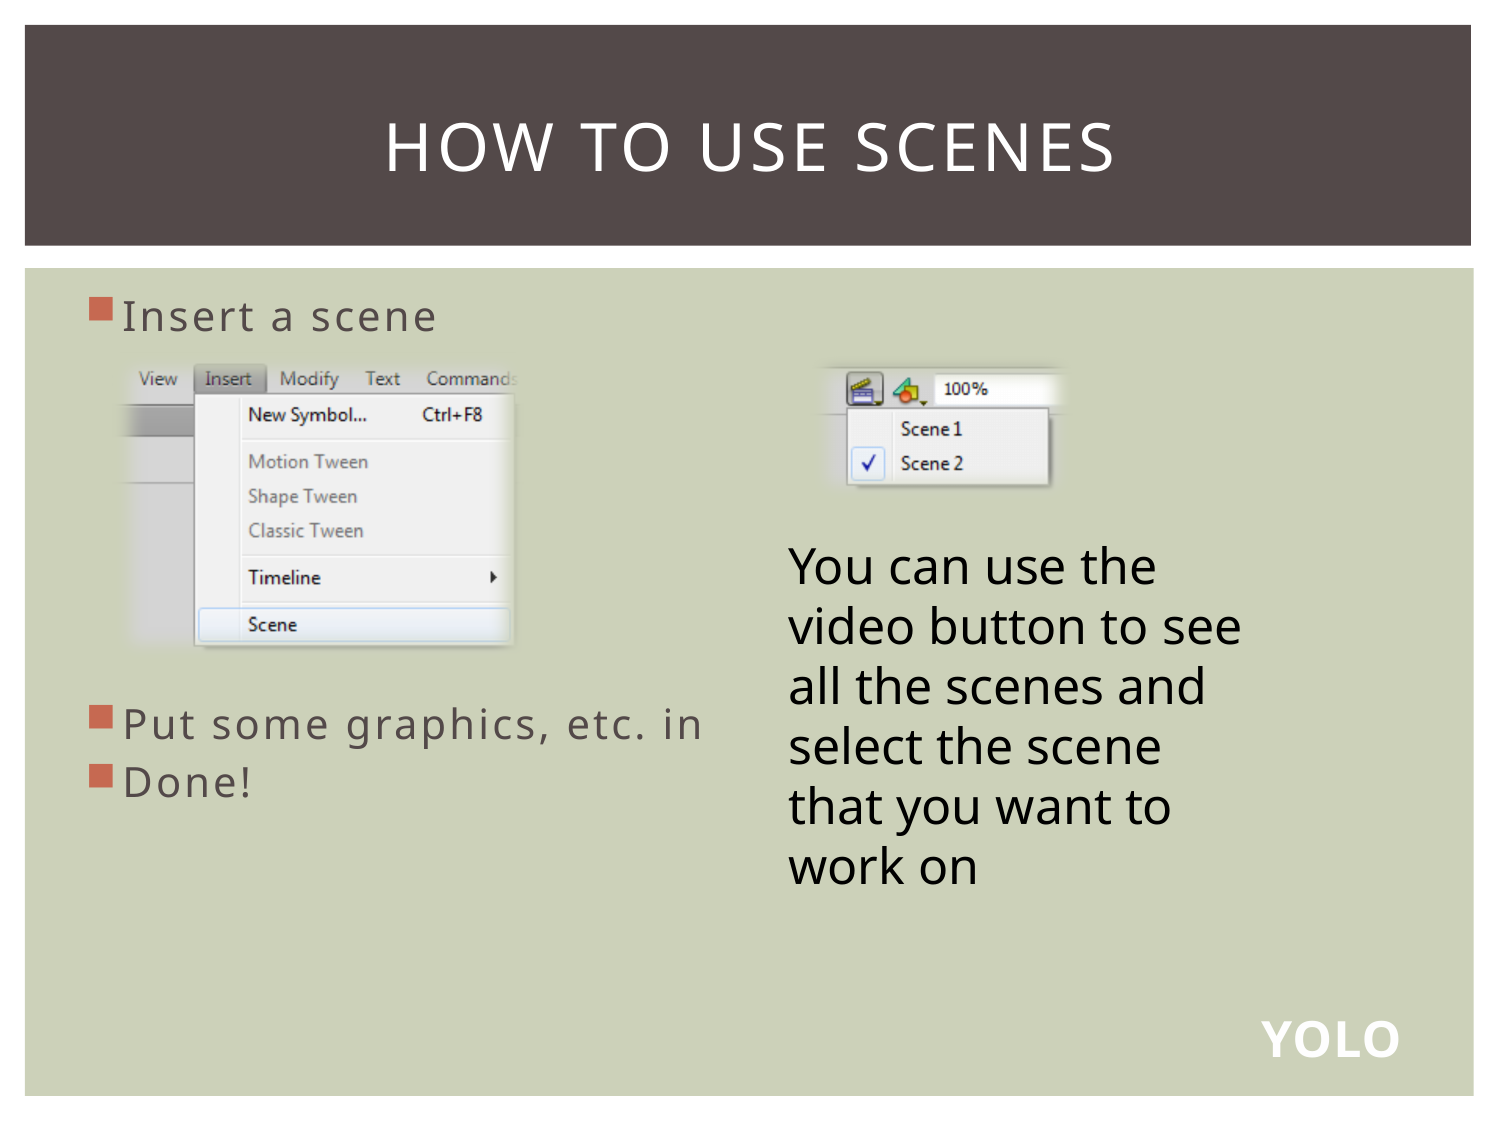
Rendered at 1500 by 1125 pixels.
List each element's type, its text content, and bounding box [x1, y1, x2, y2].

text_box You can use the video button to see all the scenes and select the scene that you want to work on [773, 527, 1270, 902]
picture [808, 355, 1074, 504]
title How TO use scenes [62, 58, 1438, 232]
text_box YOLO [1222, 999, 1441, 1075]
picture [111, 352, 524, 662]
list Insert a scene Put some graphics, etc. in Done! [62, 281, 1442, 1005]
